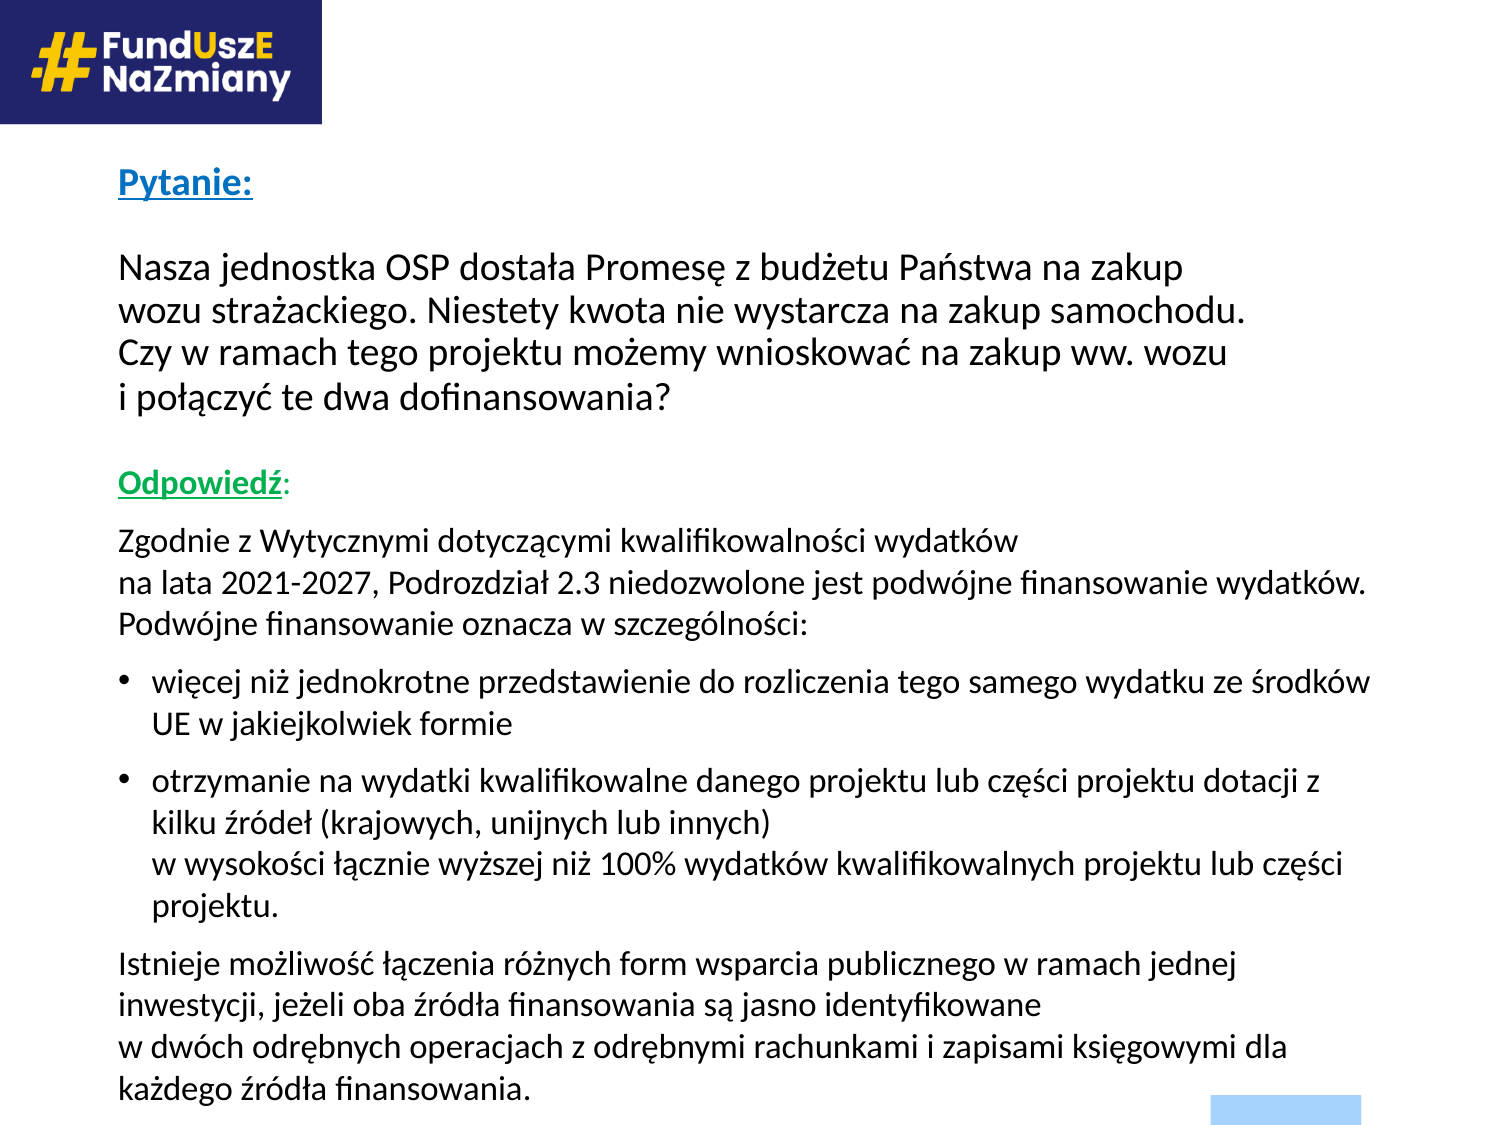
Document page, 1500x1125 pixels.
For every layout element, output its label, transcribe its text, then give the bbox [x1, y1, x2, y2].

picture [0, 0, 1500, 1125]
list Odpowiedź: Zgodnie z Wytycznymi dotyczącymi kwalifikowalności wydatków na lata 2021-2027, Podrozdział 2.3 niedozwolone jest podwójne finansowanie wydatków. Podwójne finansowanie oznacza w szczególności: więcej niż jednokrotne przedstawienie do rozliczenia tego samego wydatku ze środków UE w jakiejkolwiek formie otrzymanie na wydatki kwalifikowalne danego projektu lub części projektu dotacji z kilku źródeł (krajowych, unijnych lub innych) w wysokości łącznie wyższej niż 100% wydatków kwalifikowalnych projektu lub części projektu. Istnieje możliwość łączenia różnych form wsparcia publicznego w ramach jednej inwestycji, jeżeli oba źródła finansowania są jasno identyfikowane w dwóch odrębnych operacjach z odrębnymi rachunkami i zapisami księgowymi dla każdego źródła finansowania. [103, 395, 1397, 1116]
title Pytanie: Nasza jednostka OSP dostała Promesę z budżetu Państwa na zakup wozu strażackiego. Niestety kwota nie wystarcza na zakup samochodu. Czy w ramach tego projektu możemy wnioskować na zakup ww. wozu i połączyć te dwa dofinansowania? [103, 158, 1397, 338]
